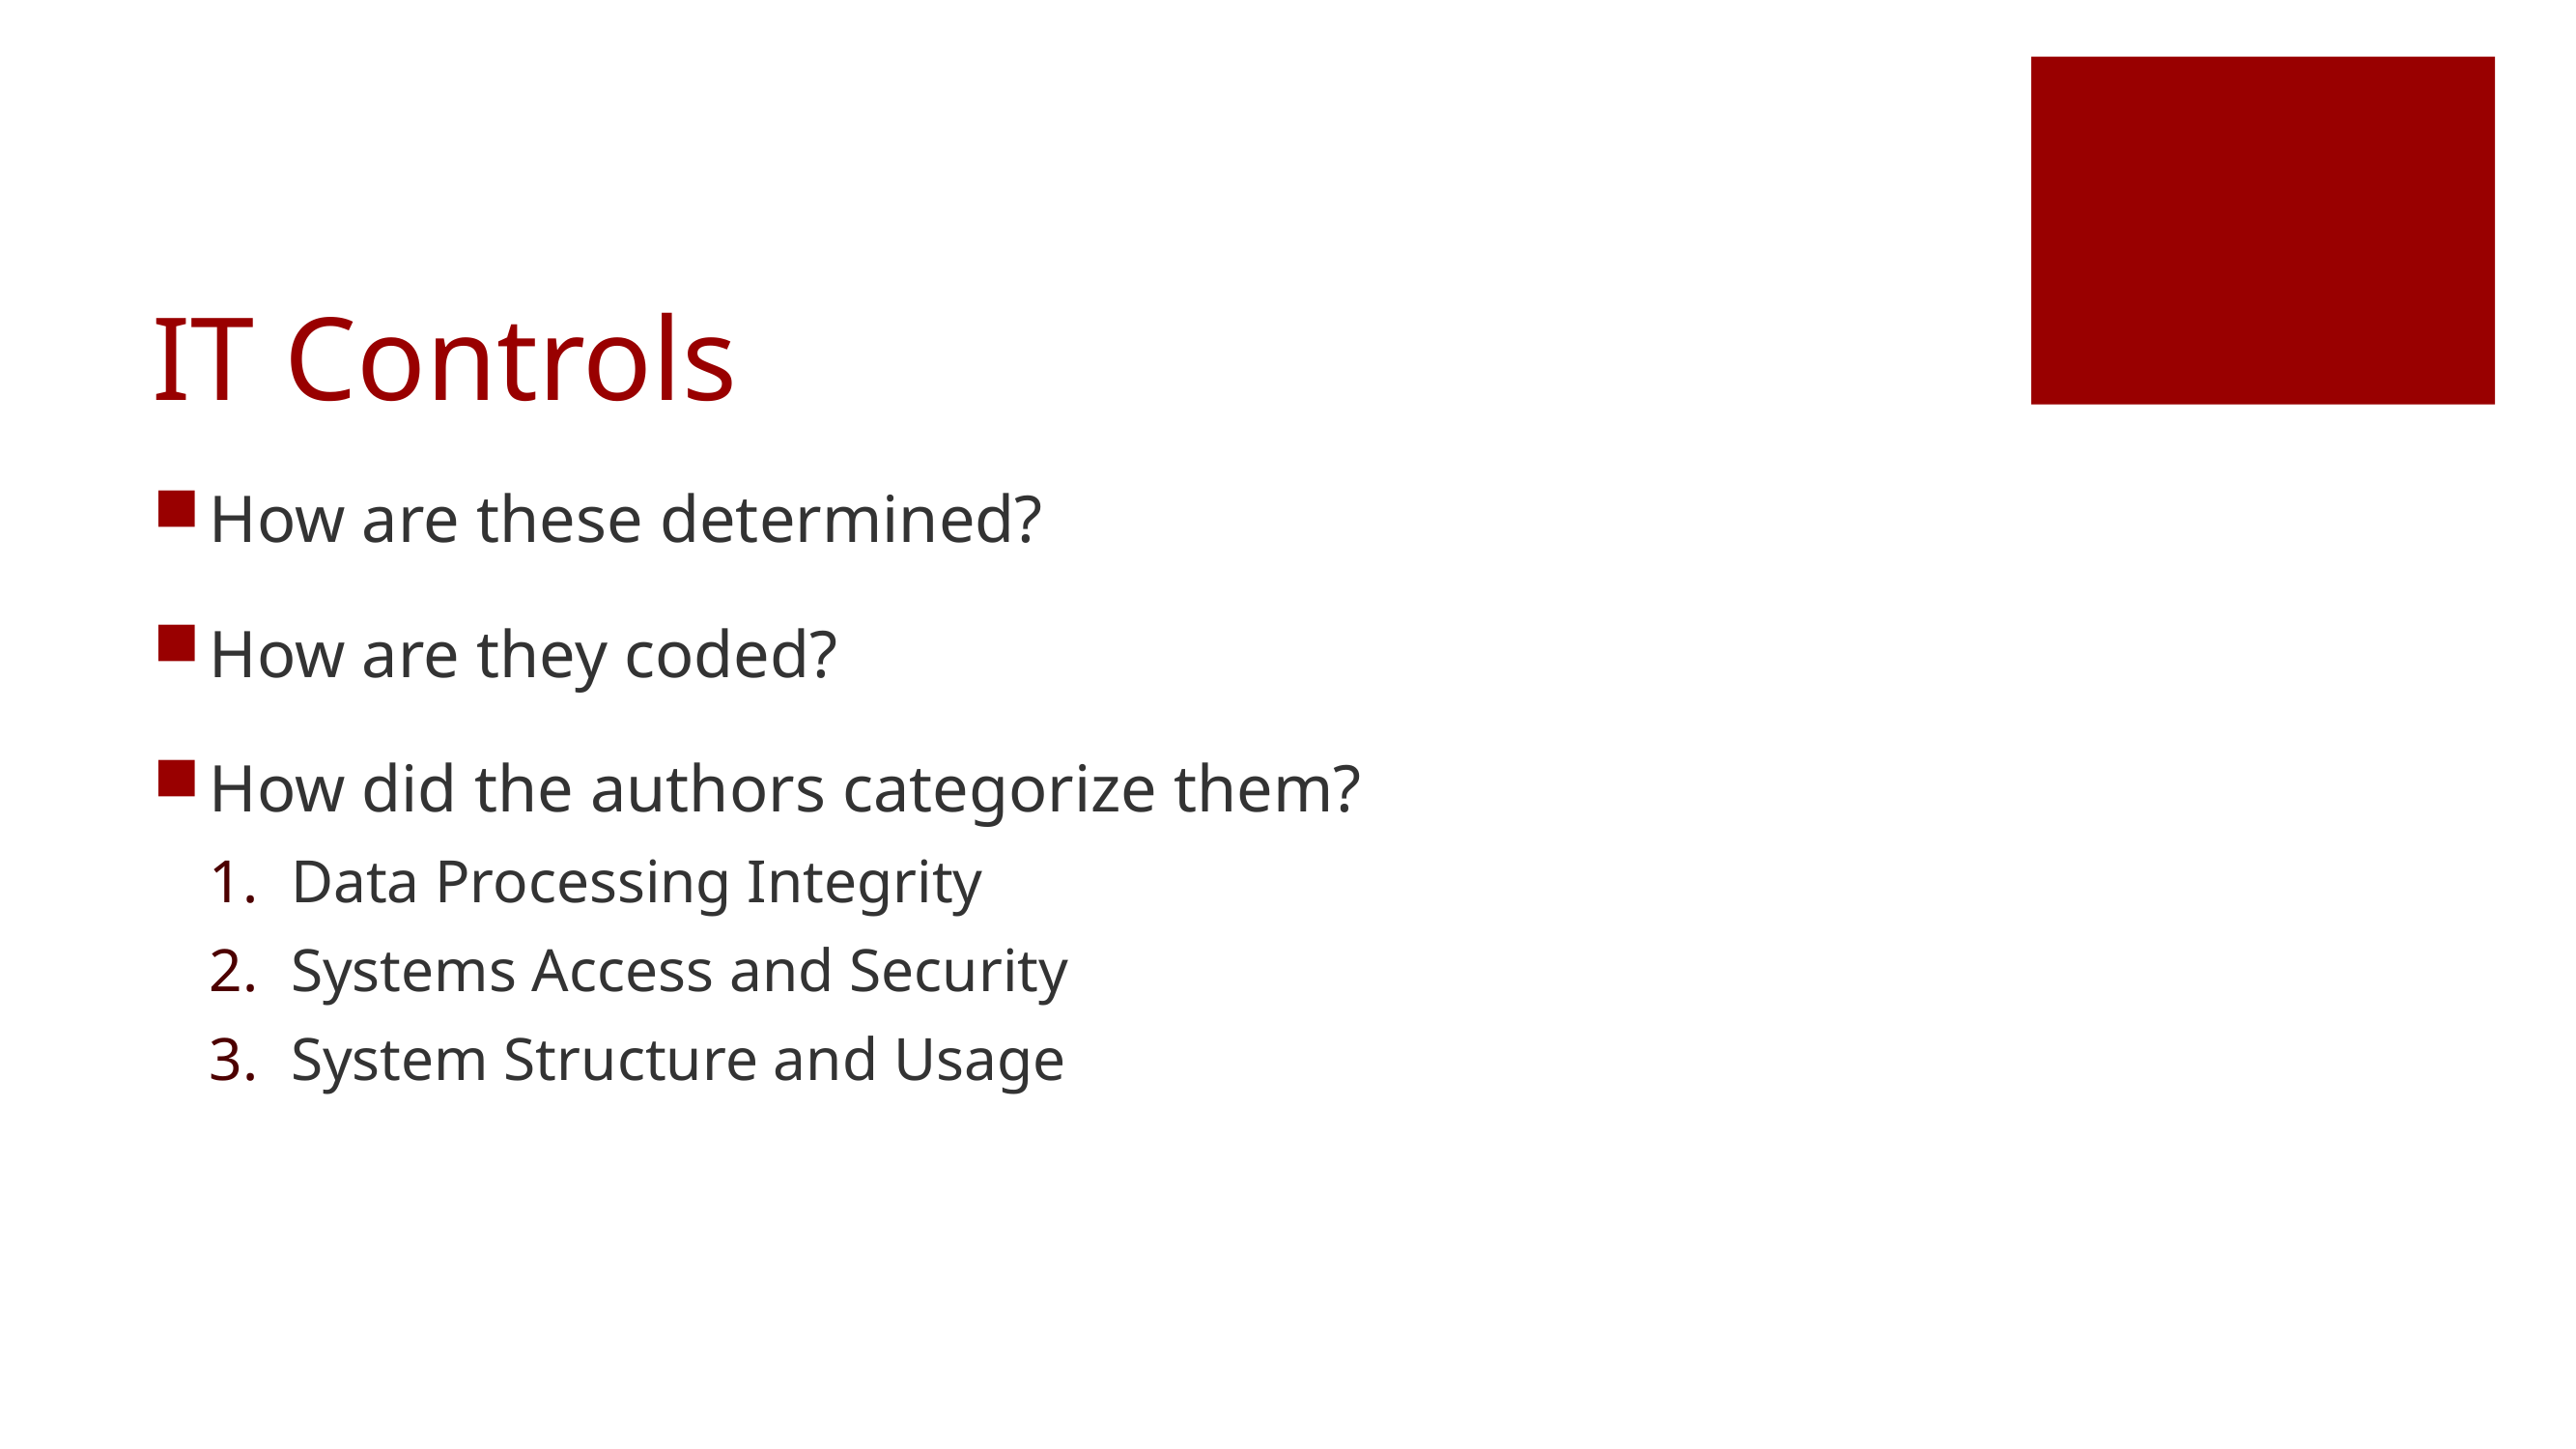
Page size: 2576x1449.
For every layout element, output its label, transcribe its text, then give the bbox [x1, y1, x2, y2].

list How are these determined? How are they coded? How did the authors categorize them? Data Processing Integrity Systems Access and Security System Structure and Usage [128, 467, 1963, 1294]
title IT Controls [128, 193, 1963, 435]
